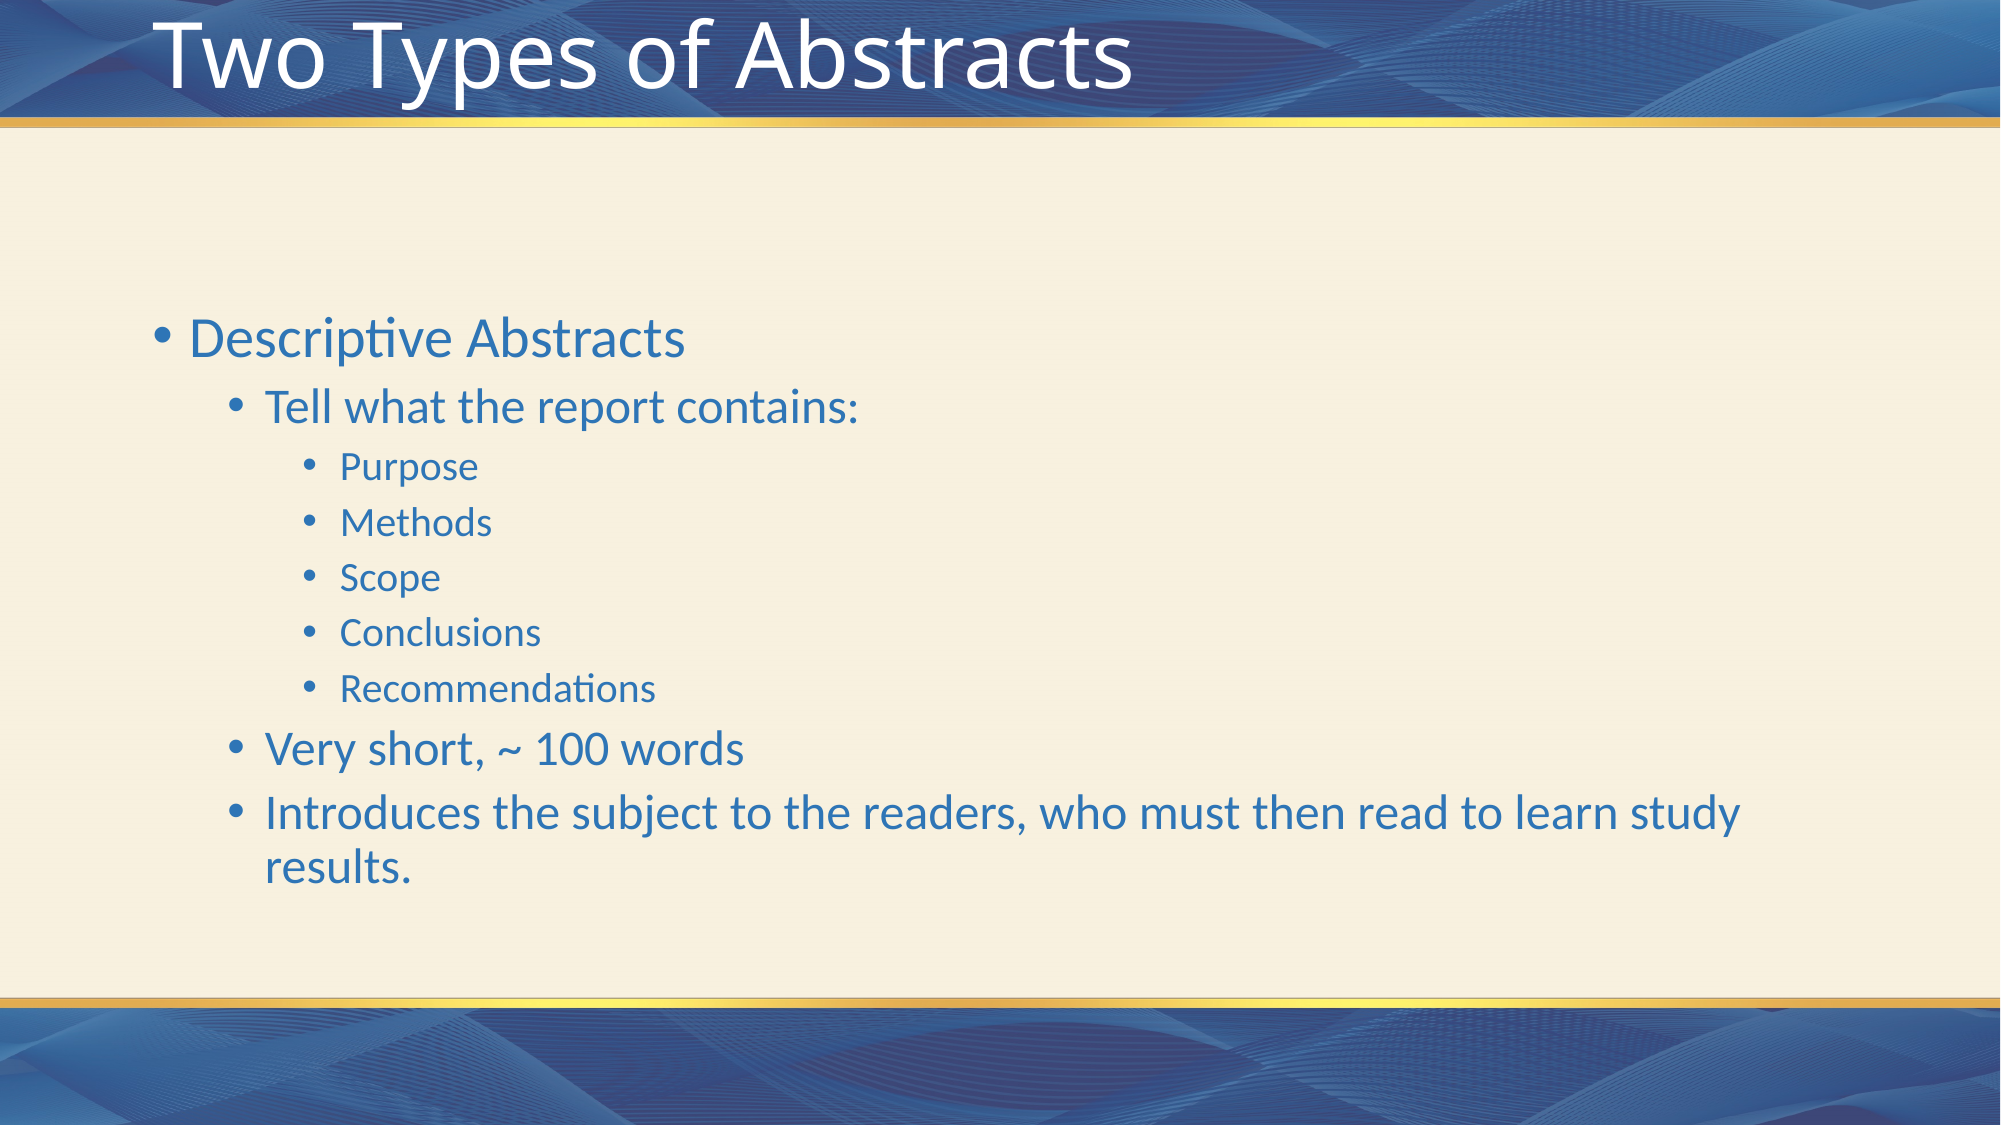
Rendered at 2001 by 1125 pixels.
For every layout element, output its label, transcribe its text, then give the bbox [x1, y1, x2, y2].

picture [0, 0, 2001, 1125]
list Descriptive Abstracts Tell what the report contains: Purpose Methods Scope Conclusions Recommendations Very short, ~ 100 words Introduces the subject to the readers, who must then read to learn study results. [137, 299, 1863, 1014]
title Two Types of Abstracts [137, 0, 1863, 168]
